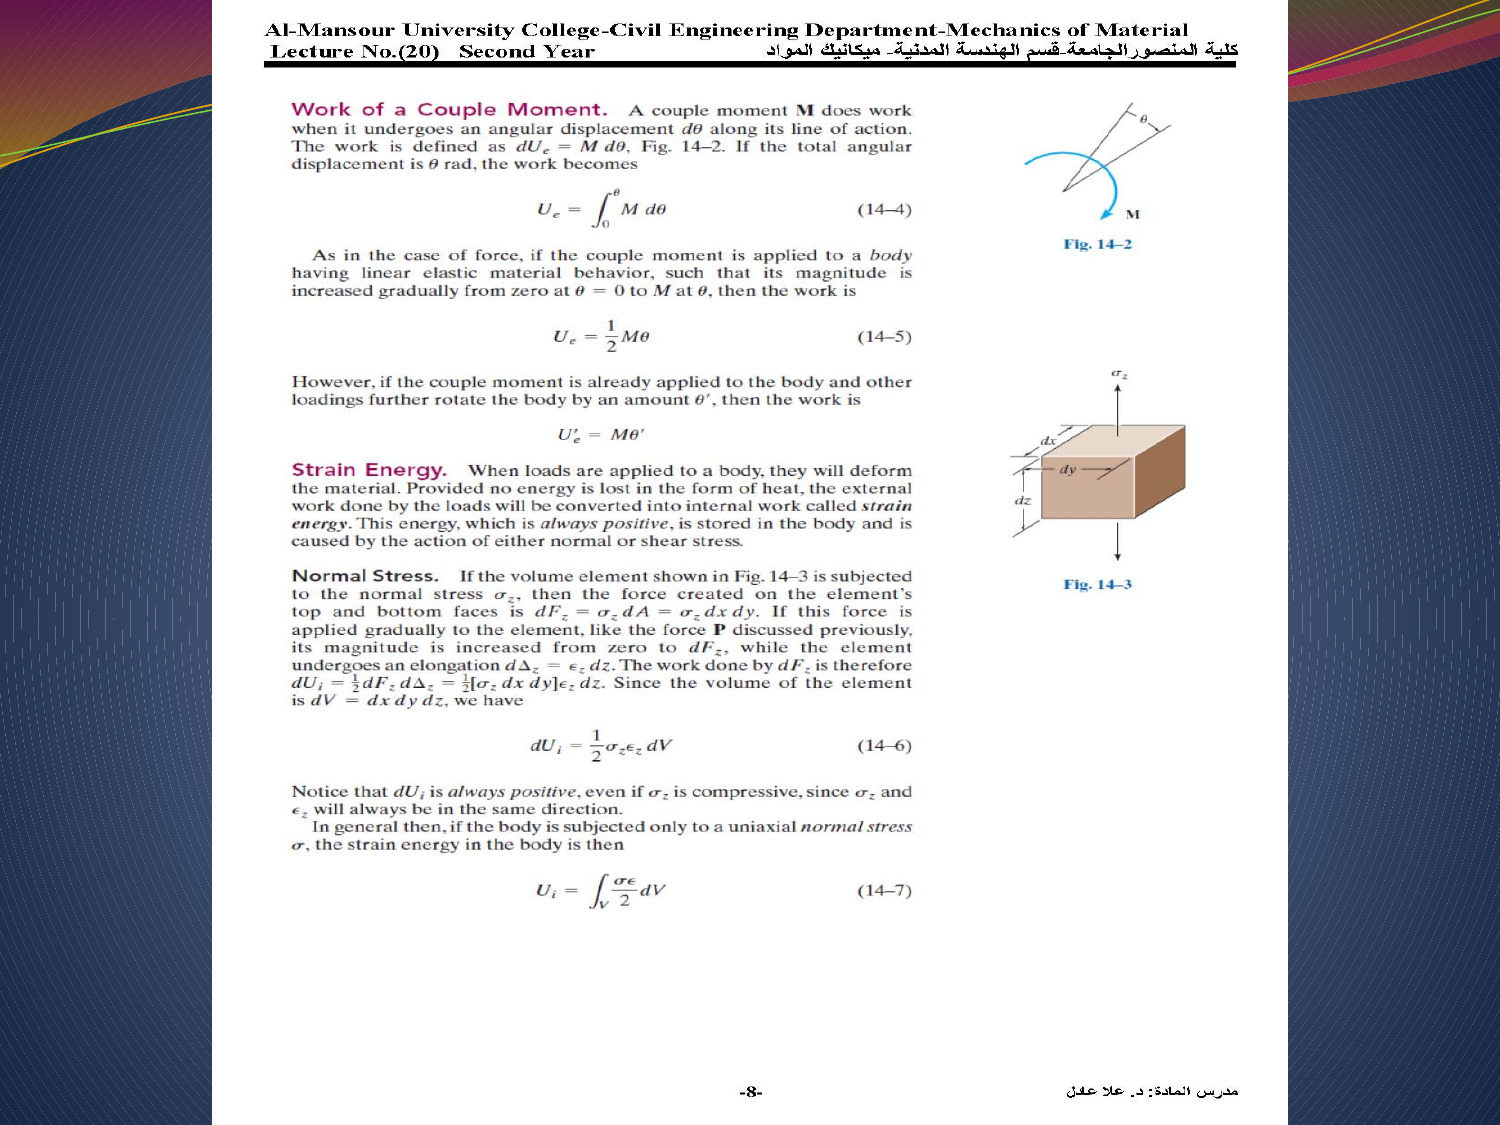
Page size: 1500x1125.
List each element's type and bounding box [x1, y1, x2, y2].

picture [212, 0, 1288, 1125]
